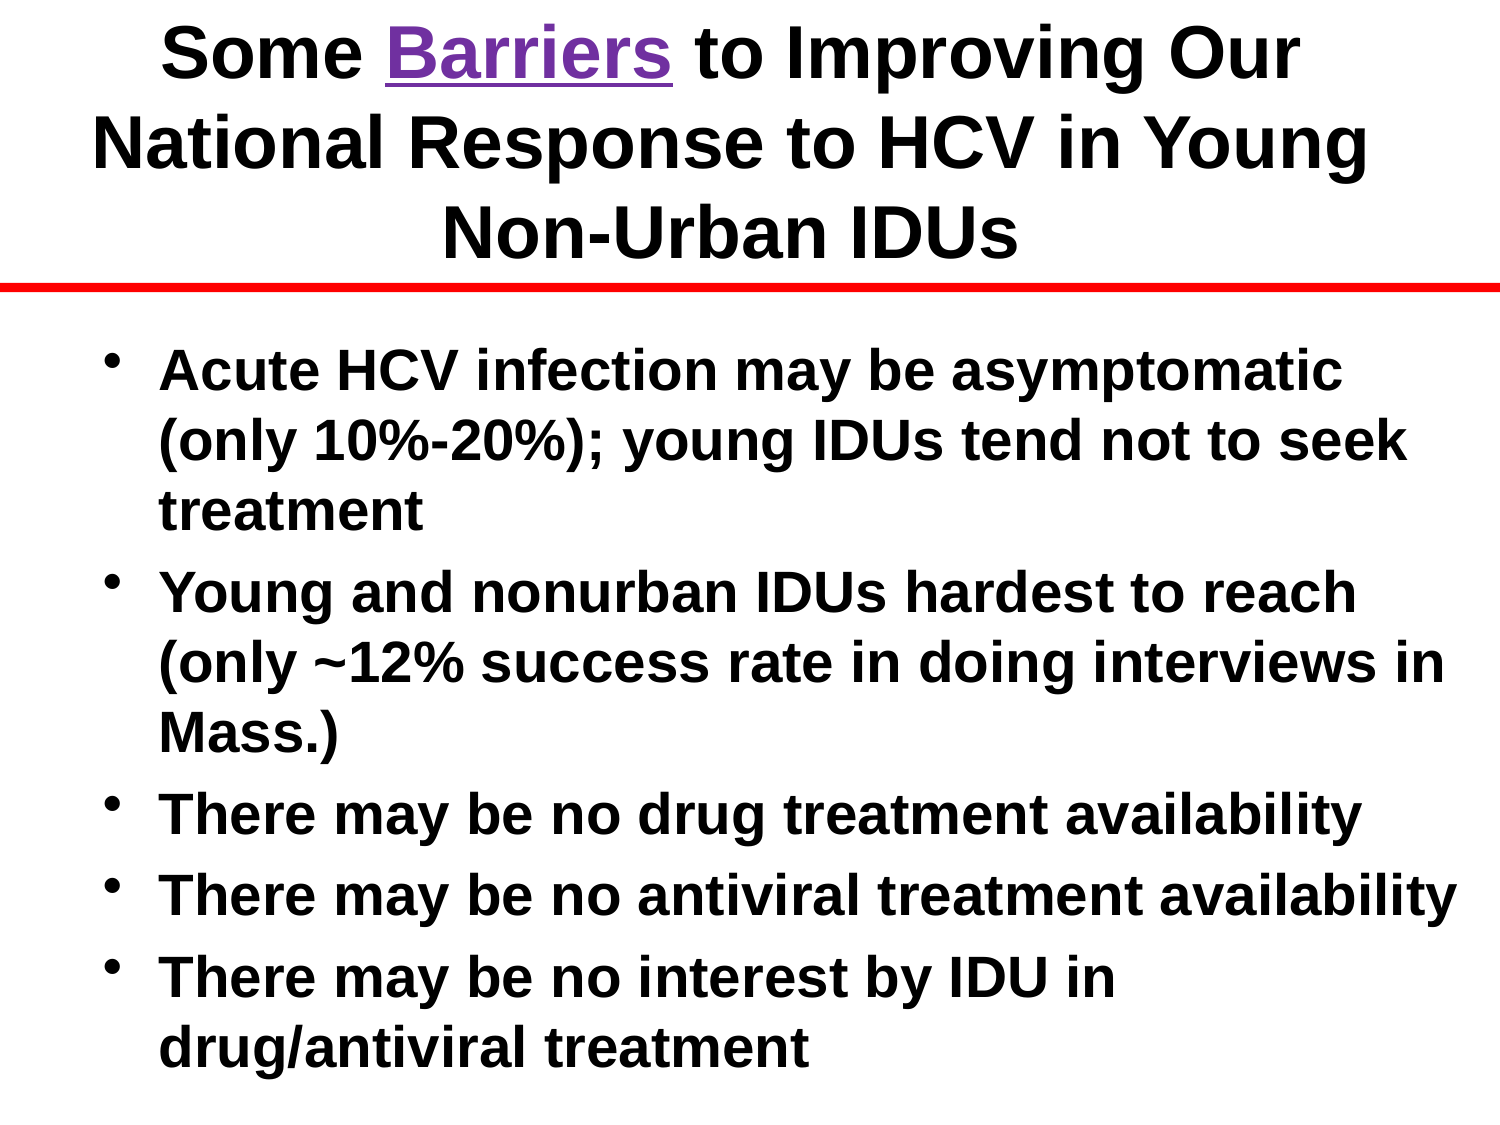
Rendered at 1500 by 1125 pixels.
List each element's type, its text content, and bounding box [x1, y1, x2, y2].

title Some Barriers to Improving Our National Response to HCV in Young Non-Urban IDUs [75, 45, 1388, 233]
list Acute HCV infection may be asymptomatic (only 10%-20%); young IDUs tend not to seek treatment Young and nonurban IDUs hardest to reach (only ~12% success rate in doing interviews in Mass.) There may be no drug treatment availability There may be no antiviral treatment availability There may be no interest by IDU in drug/antiviral treatment [87, 324, 1500, 1000]
